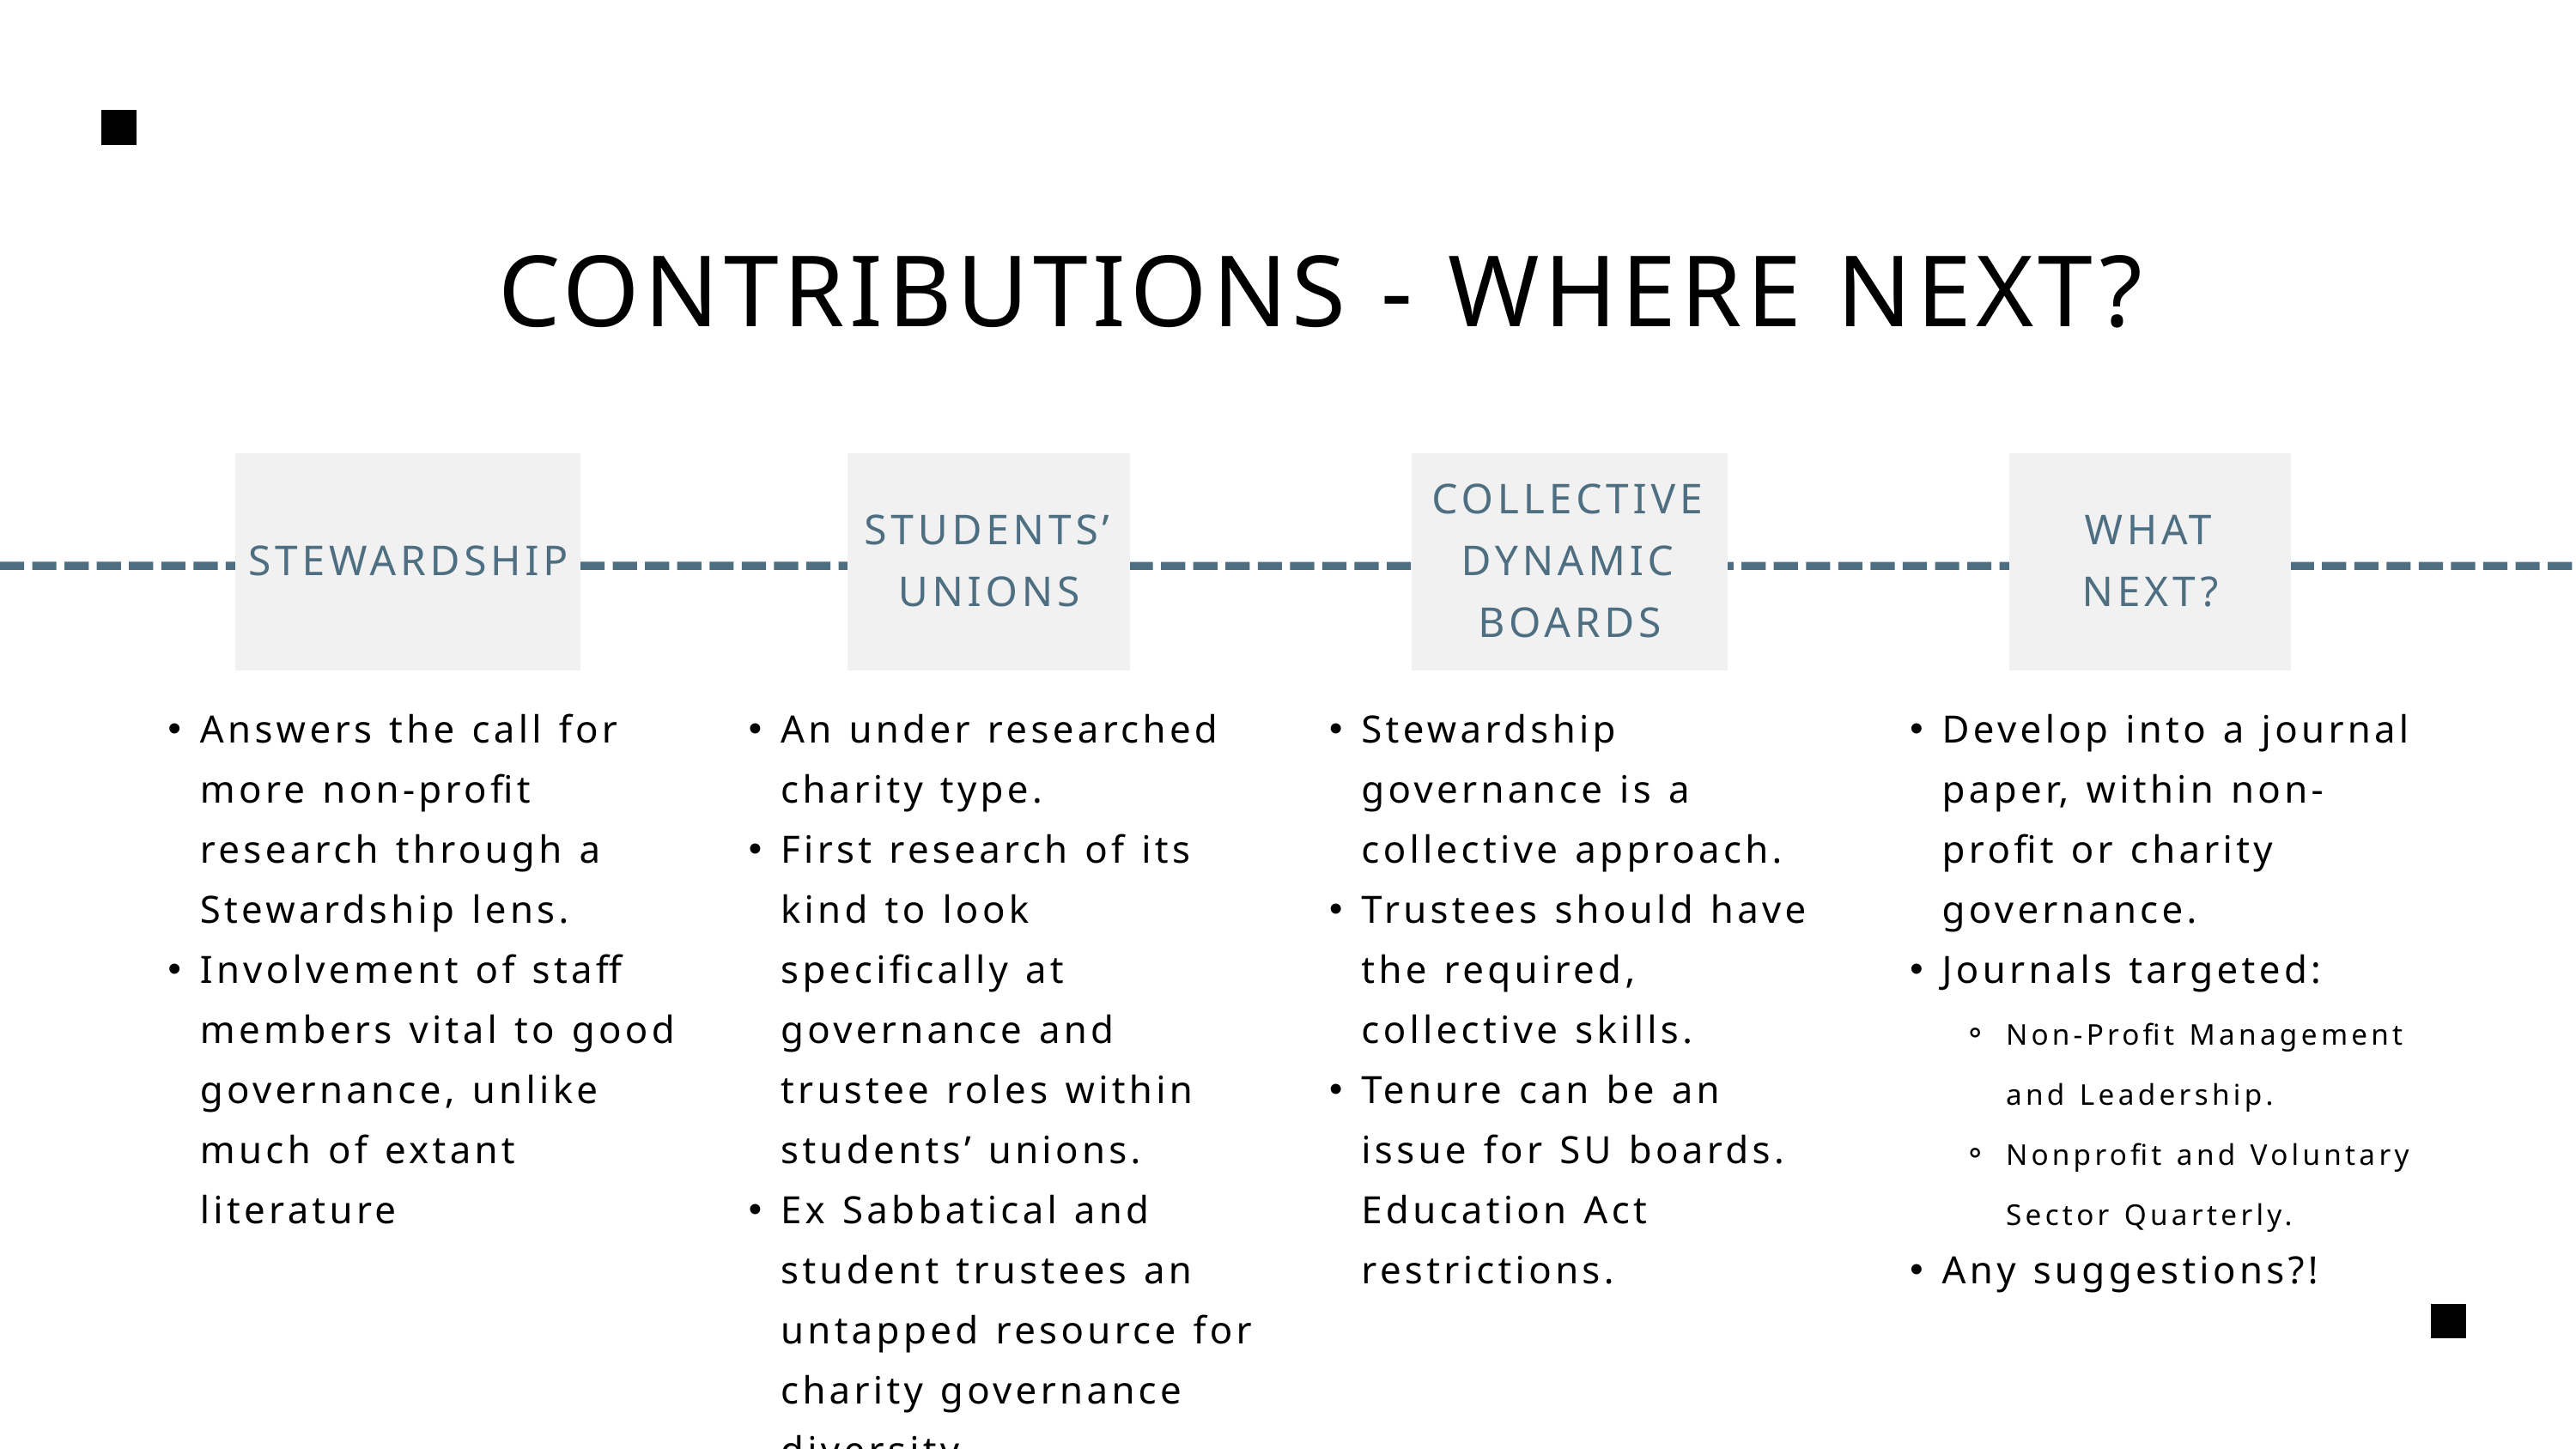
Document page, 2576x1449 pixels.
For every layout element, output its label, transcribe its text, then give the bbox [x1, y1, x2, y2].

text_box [100, 109, 137, 145]
text_box Answers the call for more non-profit research through a Stewardship lens. Involvement of staff members vital to good governance, unlike much of extant literature [136, 690, 681, 1232]
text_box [235, 452, 581, 671]
text_box Stewardship governance is a collective approach. Trustees should have the required, collective skills. Tenure can be an issue for SU boards. Education Act restrictions. [1297, 690, 1842, 1292]
text_box Develop into a journal paper, within non-profit or charity governance. Journals targeted: Non-Profit Management and Leadership. Nonprofit and Voluntary Sector Quarterly. Any suggestions?! [1878, 690, 2423, 1292]
text_box An under researched charity type. First research of its kind to look specifically at governance and trustee roles within students’ unions. Ex Sabbatical and student trustees an untapped resource for charity governance diversity. [716, 690, 1261, 1449]
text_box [2430, 1303, 2467, 1339]
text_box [1412, 452, 1728, 671]
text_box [2008, 452, 2292, 671]
text_box CONTRIBUTIONS - WHERE NEXT? [204, 208, 2440, 347]
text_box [848, 452, 1131, 671]
